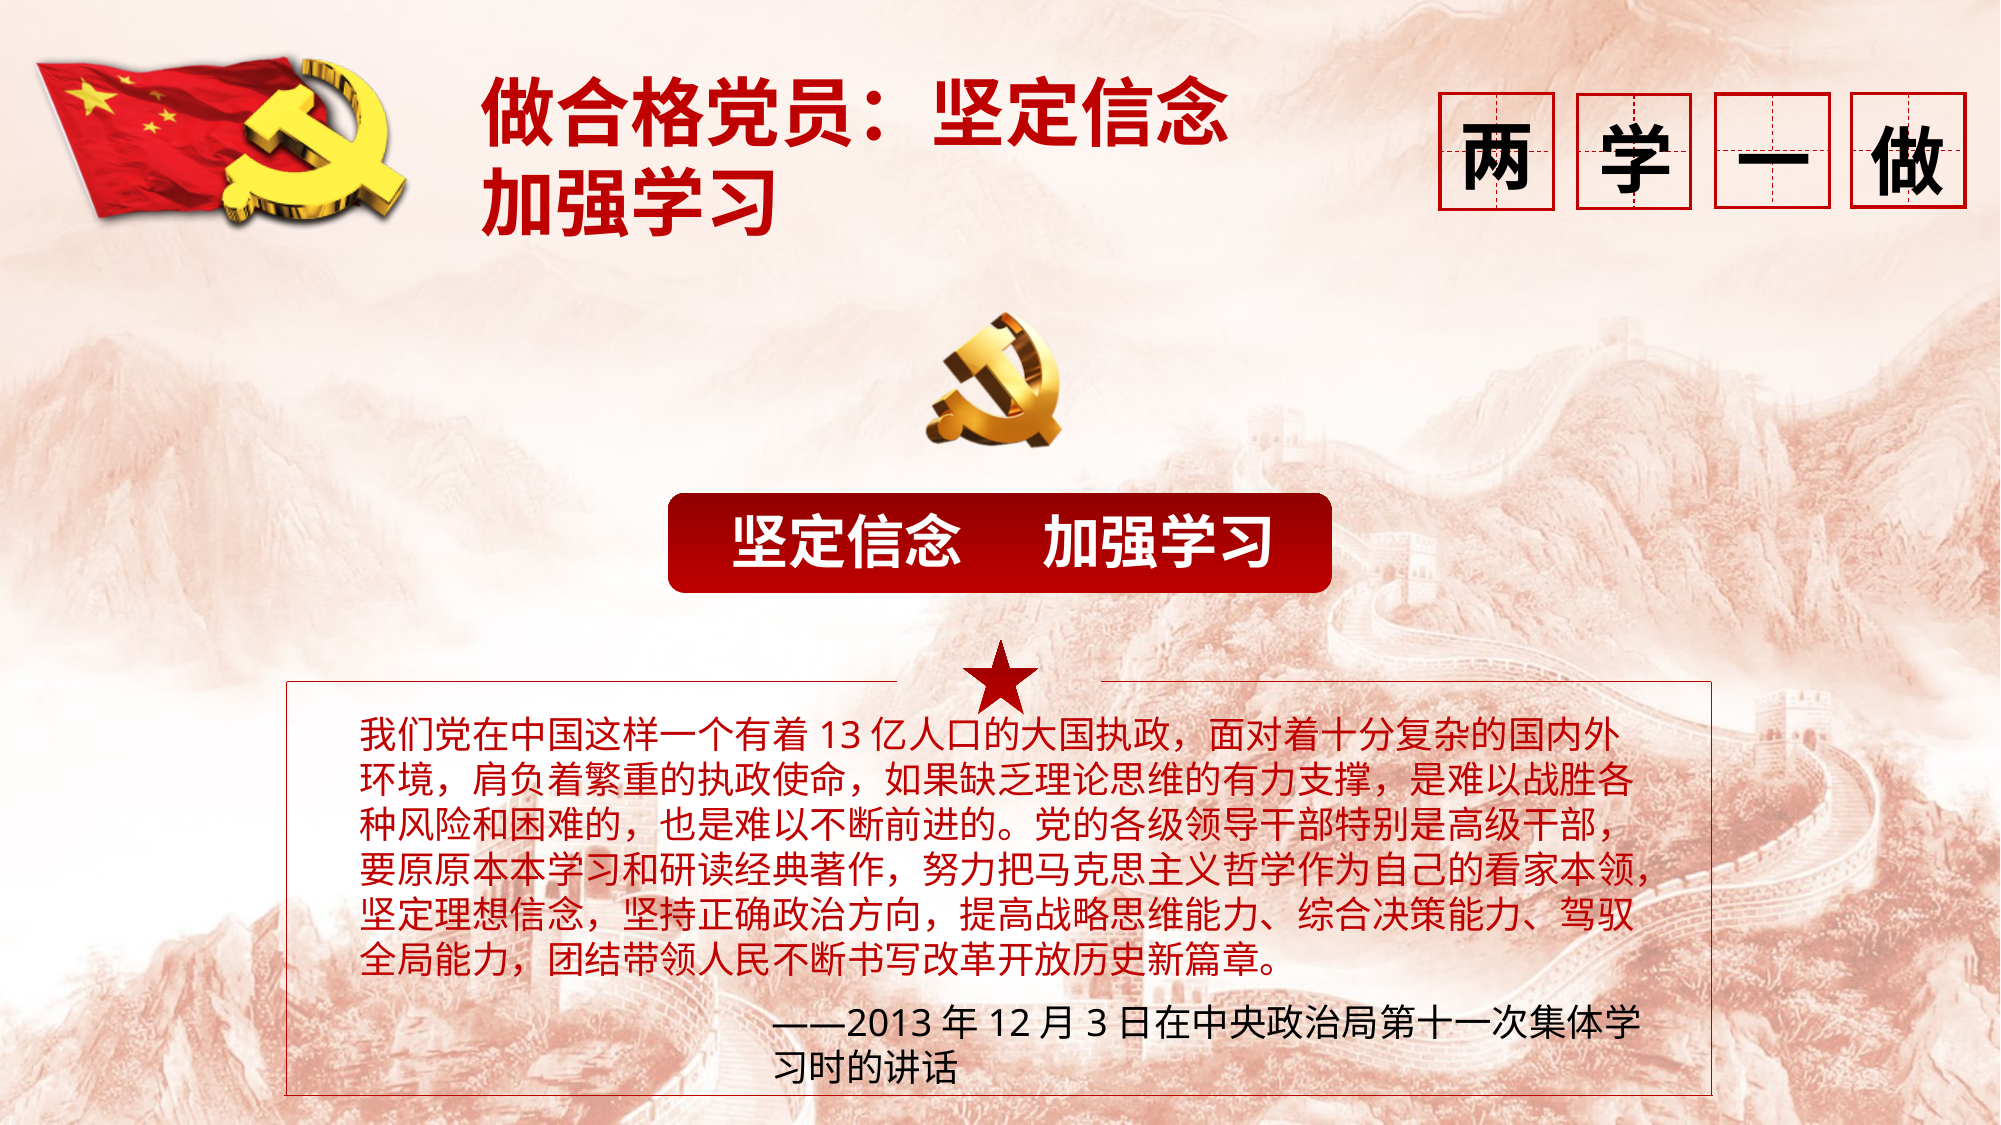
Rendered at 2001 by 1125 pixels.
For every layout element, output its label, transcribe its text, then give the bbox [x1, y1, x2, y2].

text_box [284, 681, 1714, 1096]
text_box 做合格党员：坚定信念 加强学习 [465, 57, 1260, 255]
picture [0, 0, 2001, 1125]
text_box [1577, 94, 1691, 209]
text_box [668, 493, 1361, 593]
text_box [1440, 93, 1554, 210]
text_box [29, 49, 414, 235]
text_box [960, 636, 1042, 681]
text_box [1851, 93, 1966, 208]
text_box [1715, 93, 1830, 208]
